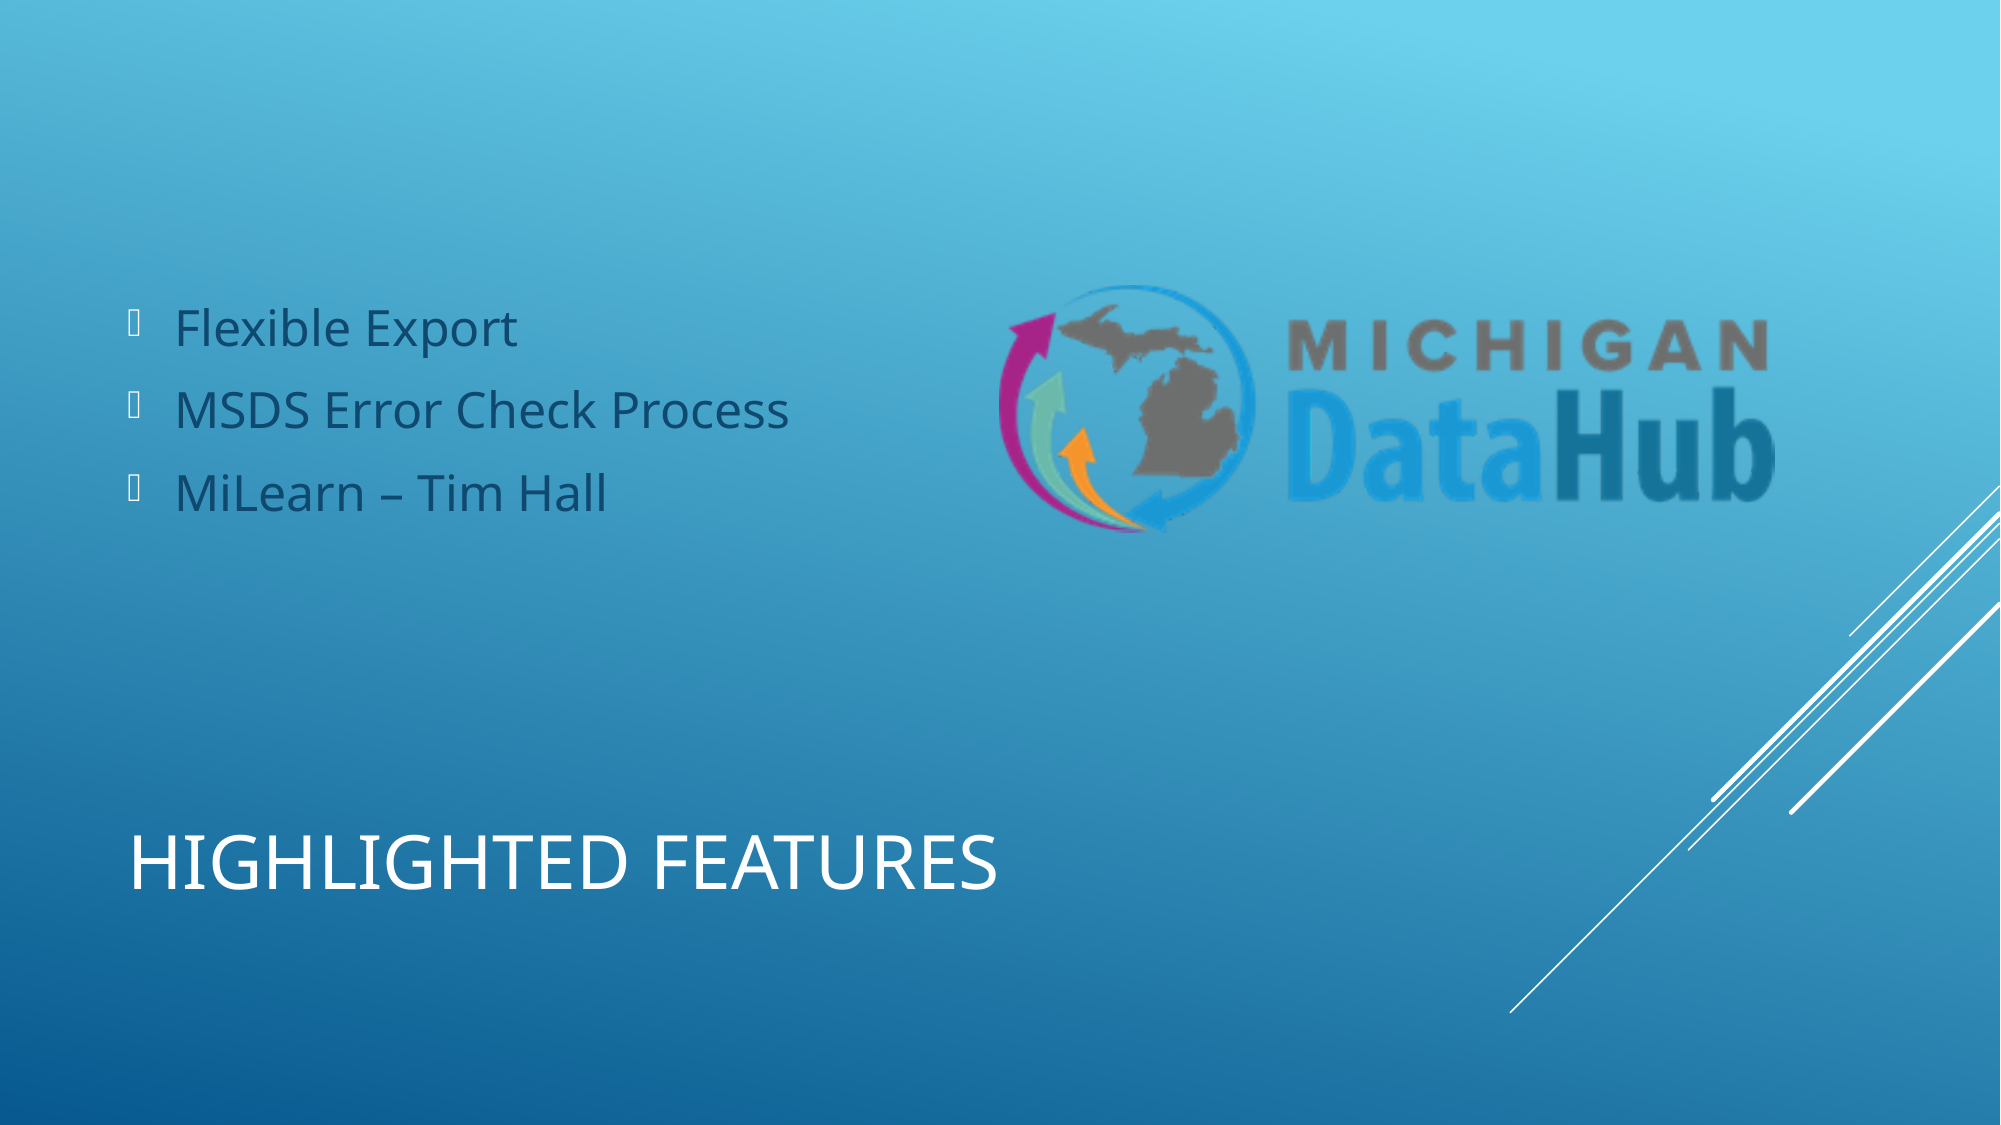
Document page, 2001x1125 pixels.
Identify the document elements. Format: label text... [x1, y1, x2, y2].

picture [999, 285, 1775, 533]
list Flexible Export MSDS Error Check Process MiLearn – Tim Hall [112, 112, 1513, 706]
title Highlighted Features [112, 736, 1513, 984]
